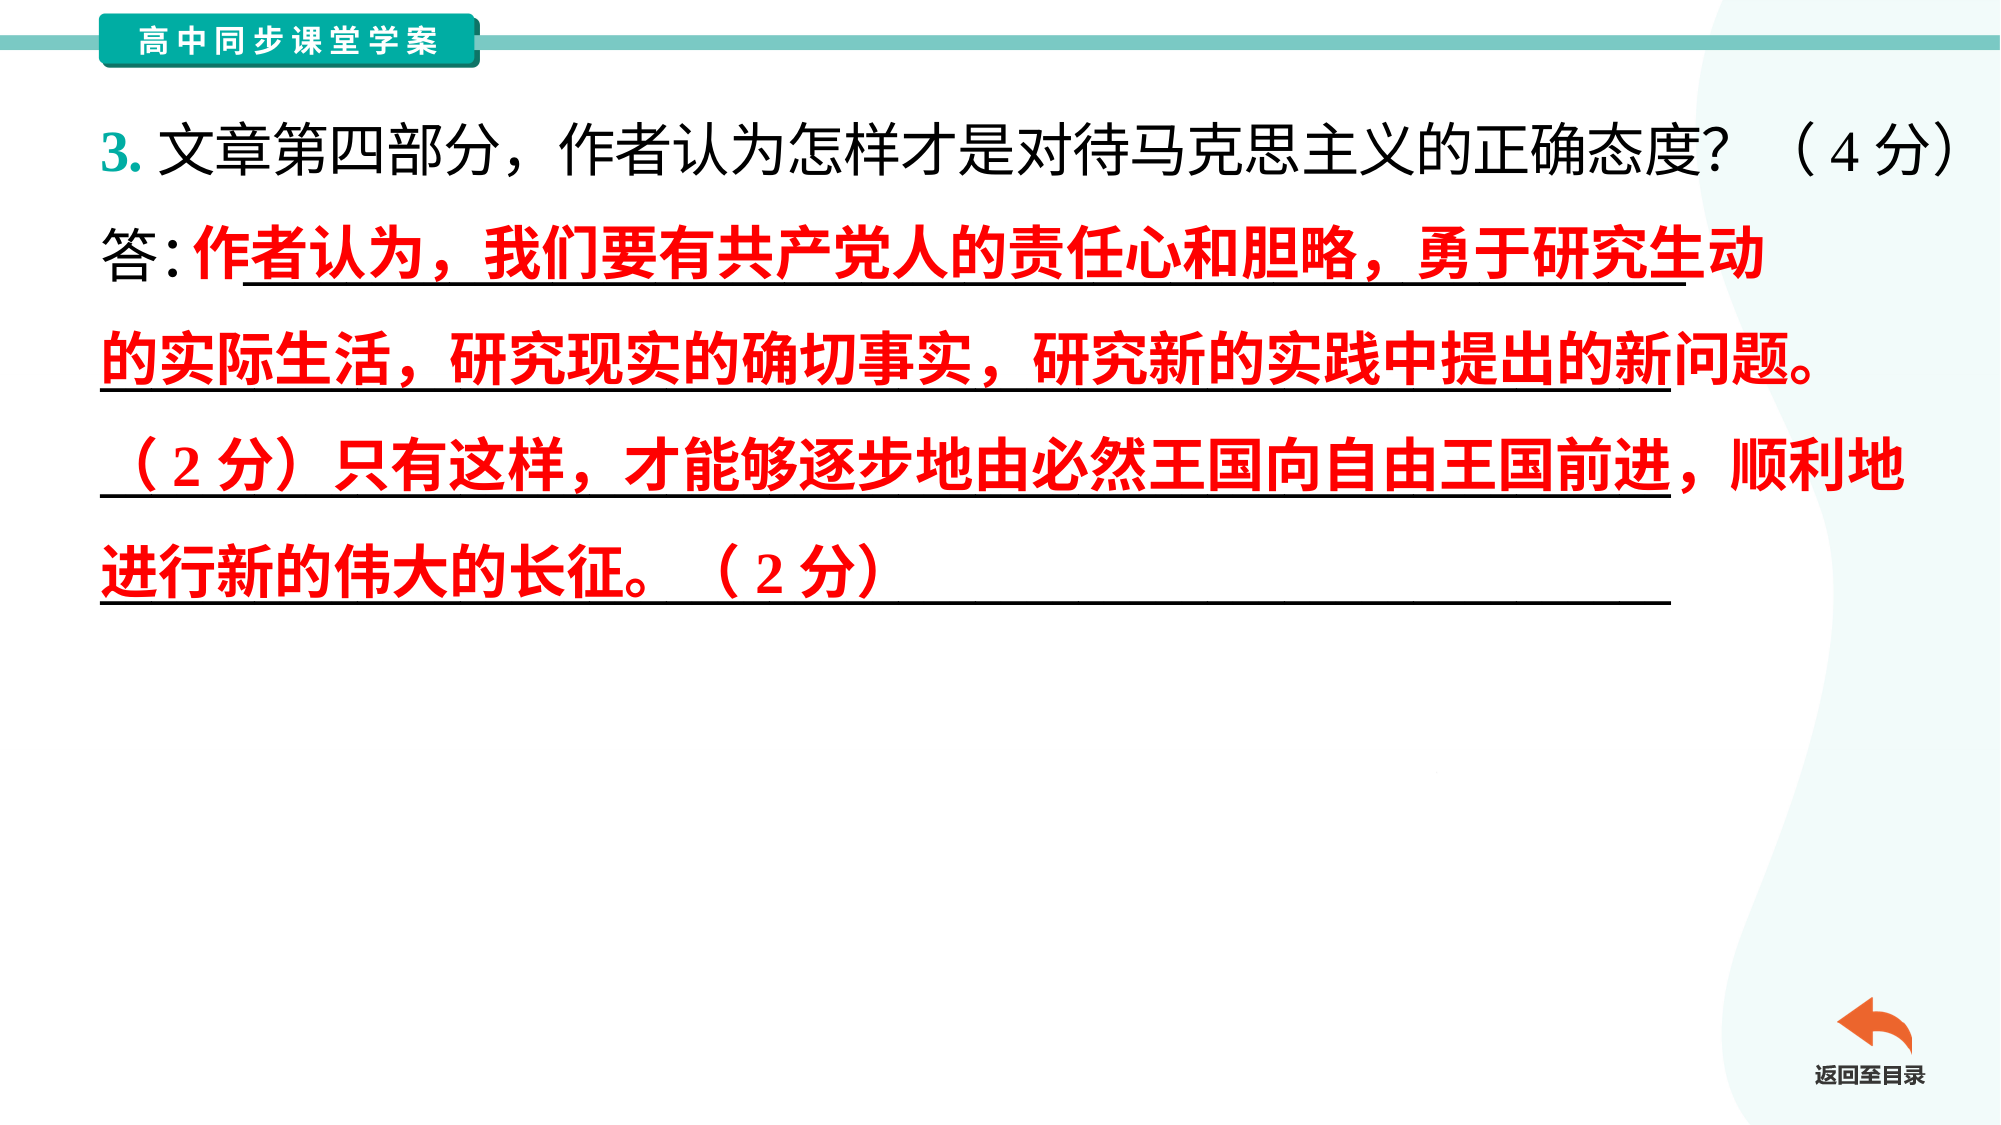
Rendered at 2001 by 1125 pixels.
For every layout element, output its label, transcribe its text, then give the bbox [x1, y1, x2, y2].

text_box 3.文章第四部分，作者认为怎样才是对待马克思主义的正确态度？（4分） 答： ________________________________________________________ _____________________________________________________________ _____________________________________________________________ _____________________________________________________________ [100, 76, 1899, 179]
text_box 作者认为，我们要有共产党人的责任心和胆略，勇于研究生动 的实际生活，研究现实的确切事实，研究新的实践中提出的新问题。 （2分）只有这样，才能够逐步地由必然王国向自由王国前进，顺利地 进行新的伟大的长征。（2分） [100, 179, 1899, 605]
picture [0, 0, 2000, 1125]
